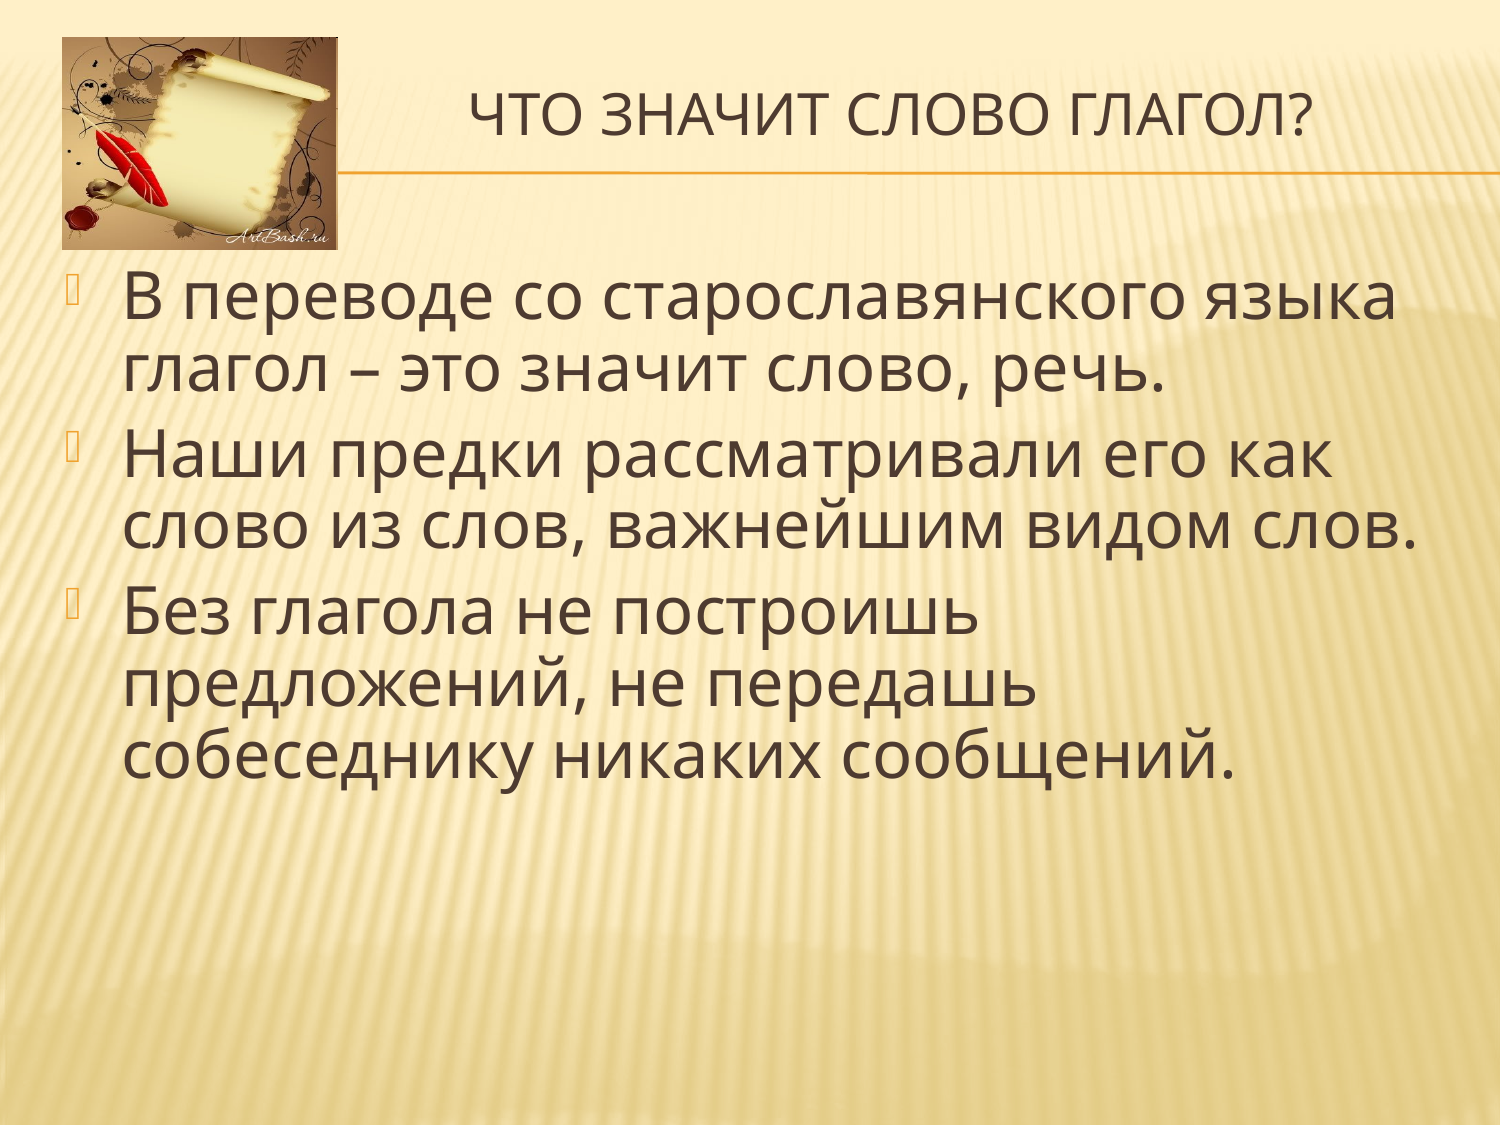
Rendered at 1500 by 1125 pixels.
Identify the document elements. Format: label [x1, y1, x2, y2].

title [375, 50, 1407, 175]
table_cell [49, 32, 349, 265]
picture [62, 37, 338, 251]
list [50, 254, 1475, 998]
